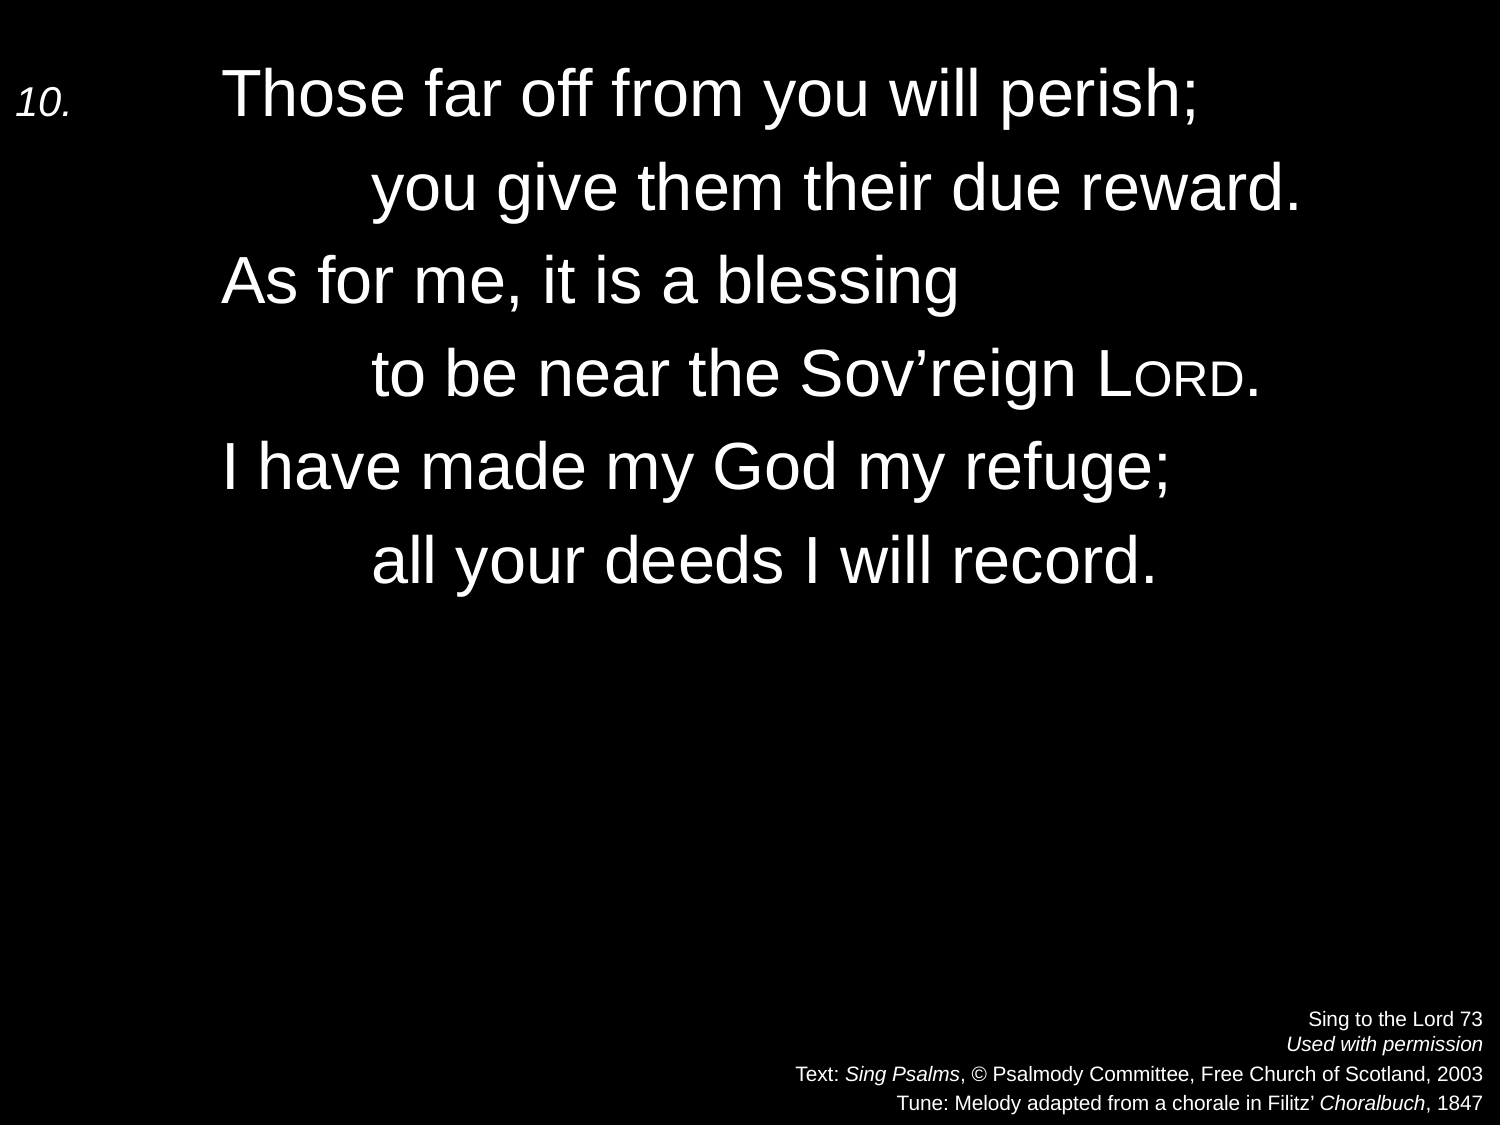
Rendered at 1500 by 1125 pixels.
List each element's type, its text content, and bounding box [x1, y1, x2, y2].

text_box Sing to the Lord 73 Used with permission Text: Sing Psalms, © Psalmody Committee, Free Church of Scotland, 2003 Tune: Melody adapted from a chorale in Filitz’ Choralbuch, 1847 [0, 998, 1498, 1122]
list 10. Those far off from you will perish; you give them their due reward. As for me, it is a blessing to be near the Sov’reign Lord. I have made my God my refuge; all your deeds I will record. [0, 42, 1500, 1047]
